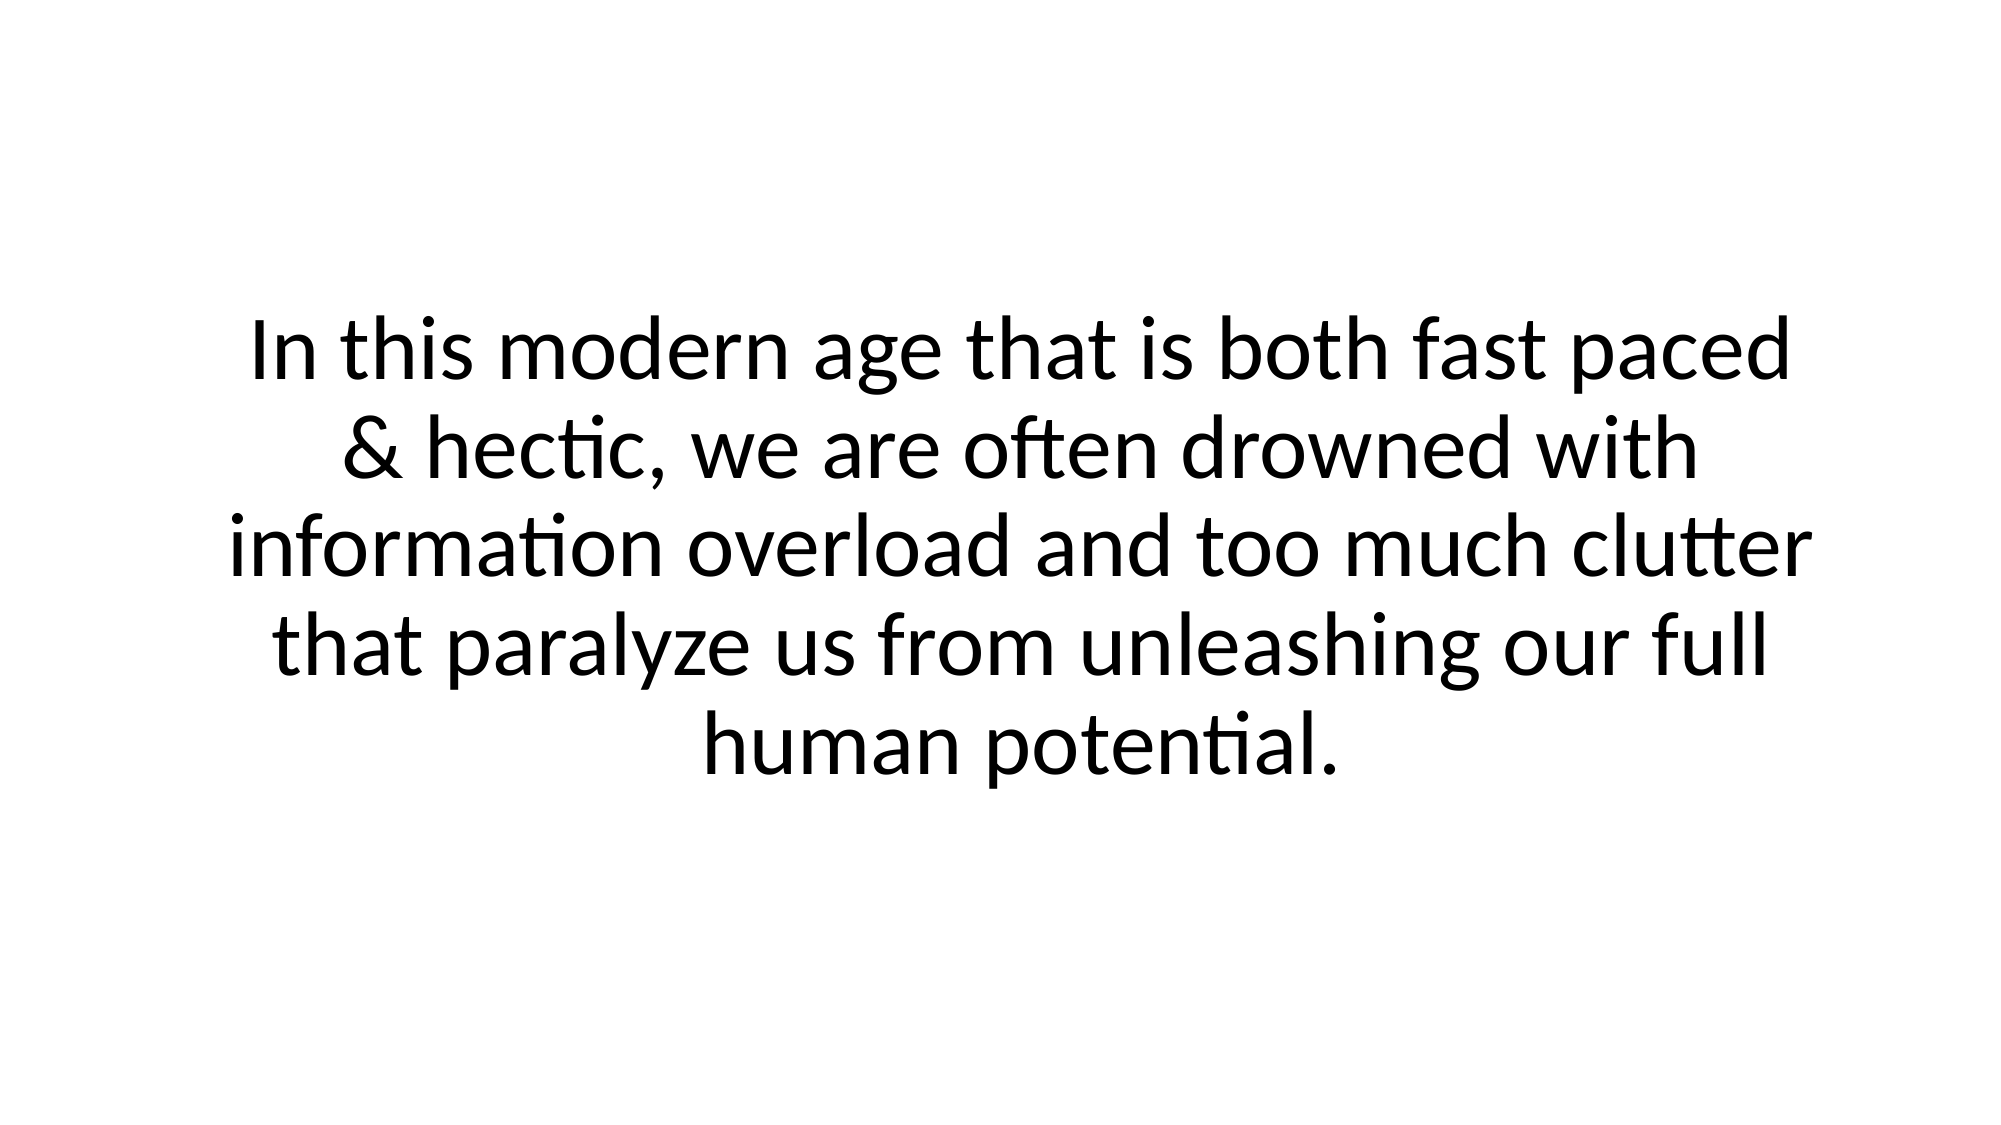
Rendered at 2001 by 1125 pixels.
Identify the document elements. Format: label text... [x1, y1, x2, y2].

list In this modern age that is both fast paced & hectic, we are often drowned with information overload and too much clutter that paralyze us from unleashing our full human potential. [206, 292, 1838, 833]
